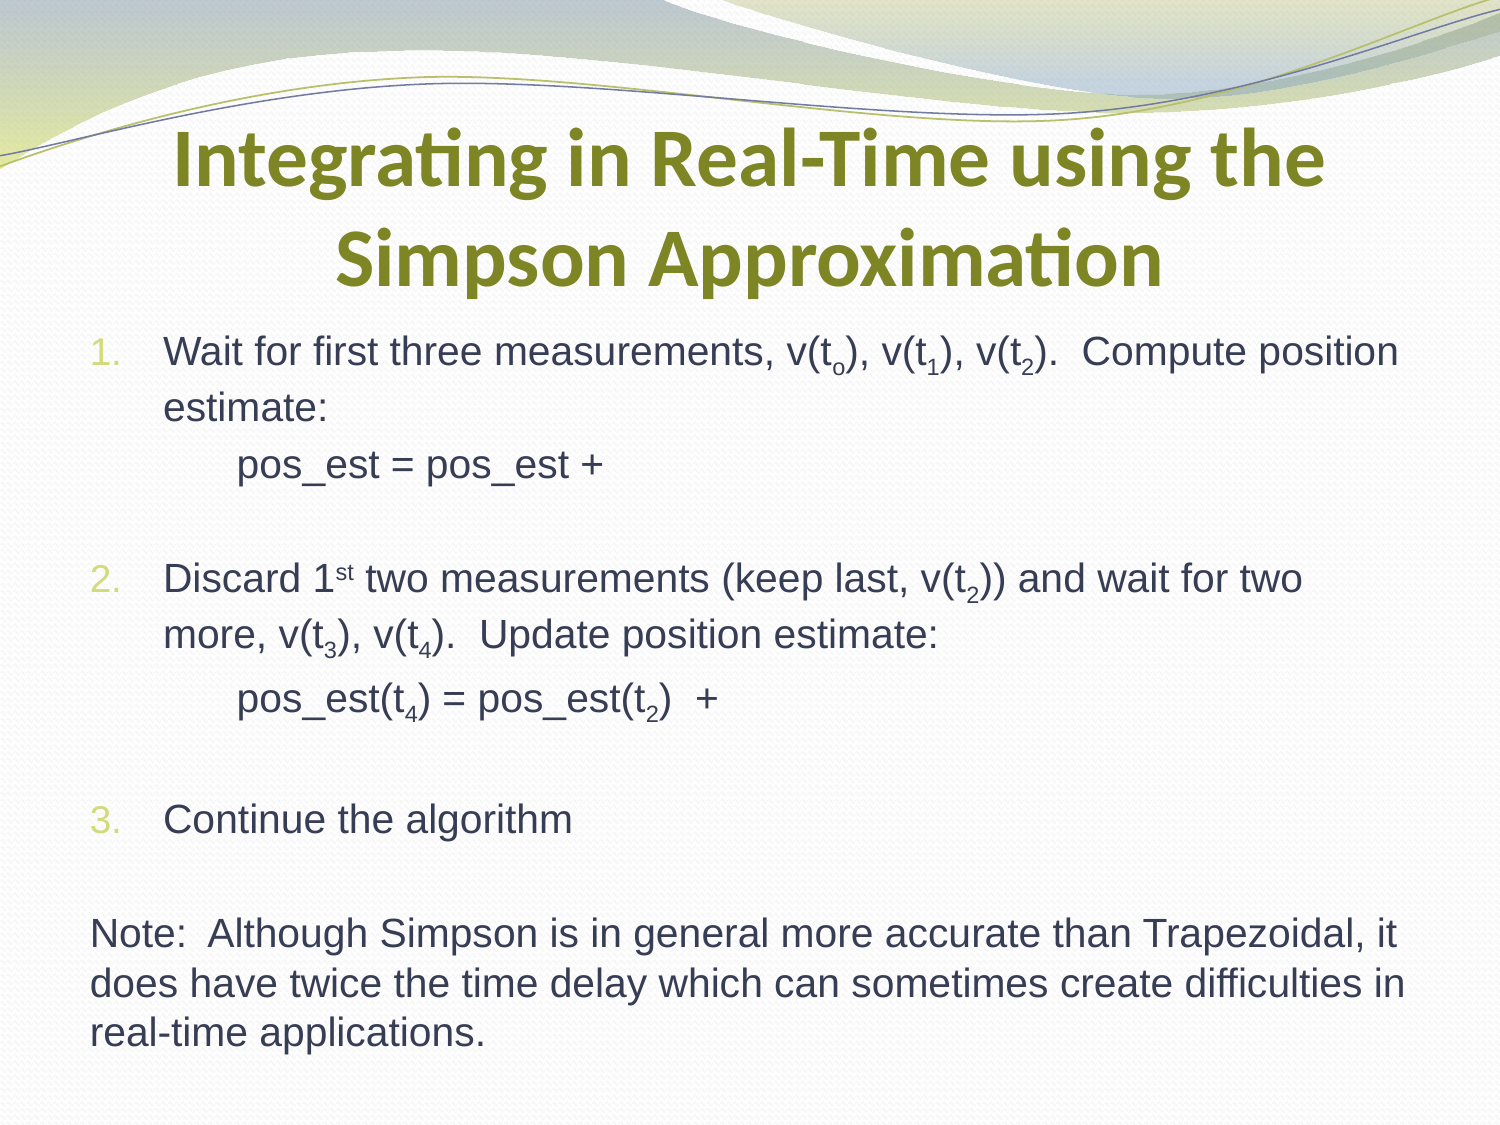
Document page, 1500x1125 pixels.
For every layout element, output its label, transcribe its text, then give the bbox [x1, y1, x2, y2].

title Integrating in Real-Time using the Simpson Approximation [75, 115, 1425, 303]
